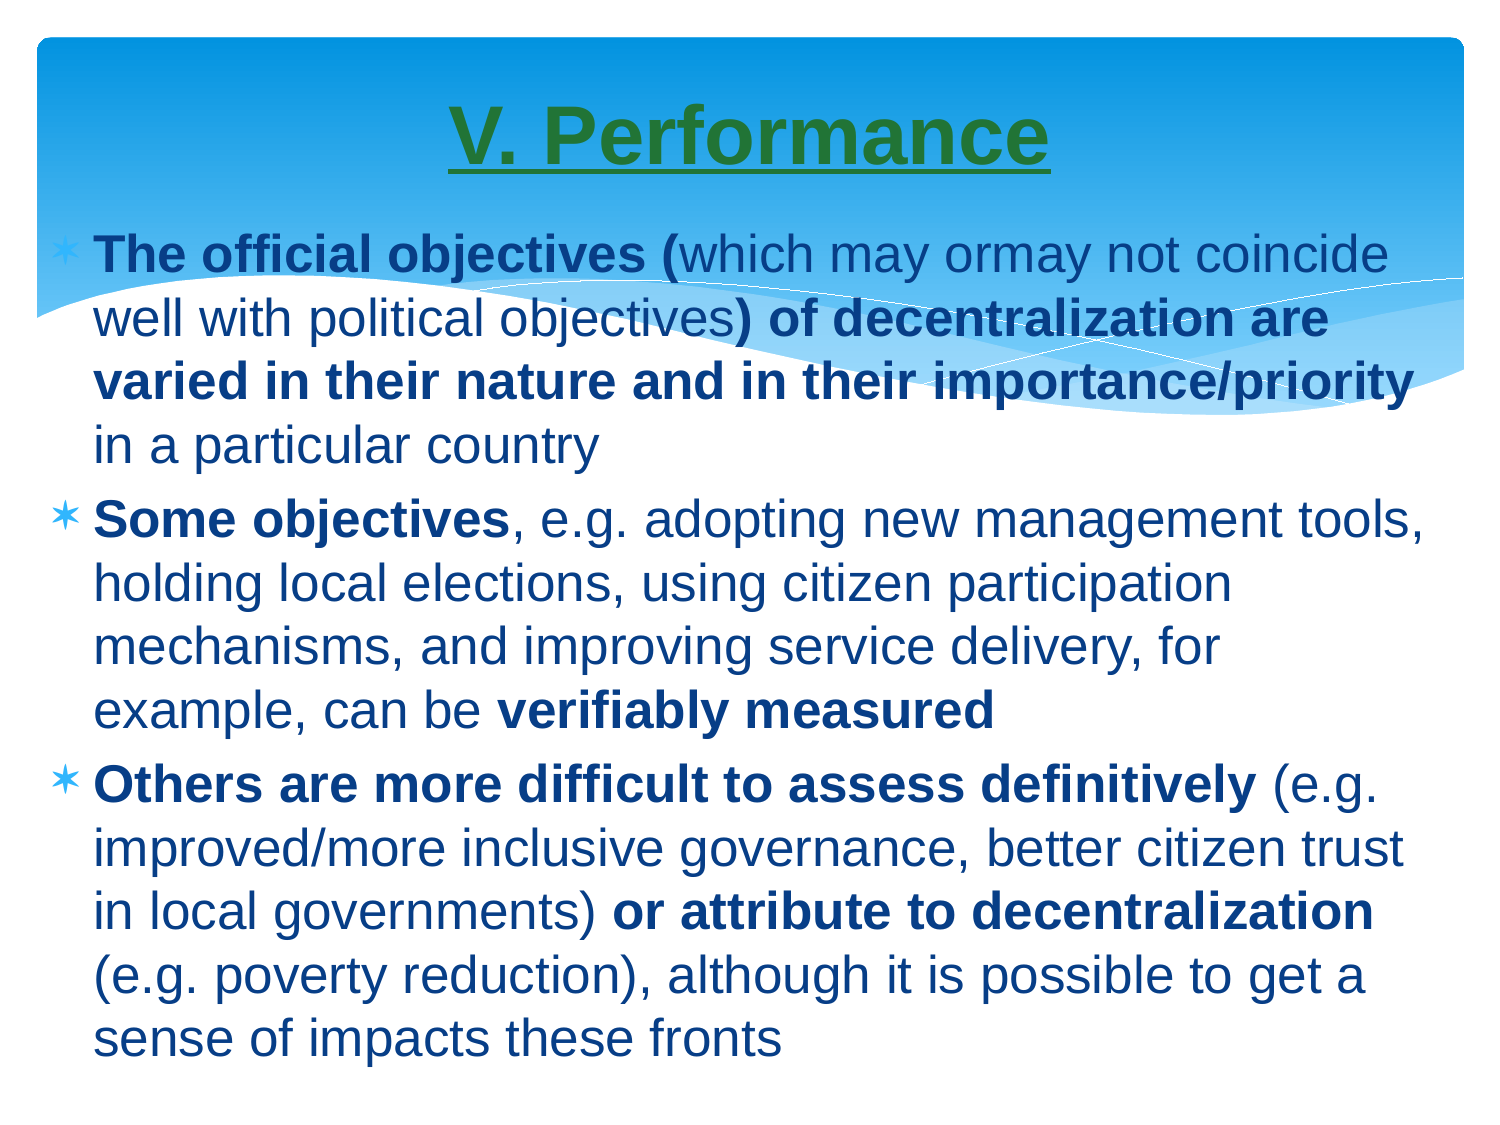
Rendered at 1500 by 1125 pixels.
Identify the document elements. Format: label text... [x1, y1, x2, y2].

title V. Performance [112, 50, 1388, 213]
list The official objectives (which may ormay not coincide well with political objectives) of decentralization are varied in their nature and in their importance/priority in a particular country Some objectives, e.g. adopting new management tools, holding local elections, using citizen participation mechanisms, and improving service delivery, for example, can be verifiably measured Others are more difficult to assess definitively (e.g. improved/more inclusive governance, better citizen trust in local governments) or attribute to decentralization (e.g. poverty reduction), although it is possible to get a sense of impacts these fronts [37, 212, 1450, 1075]
